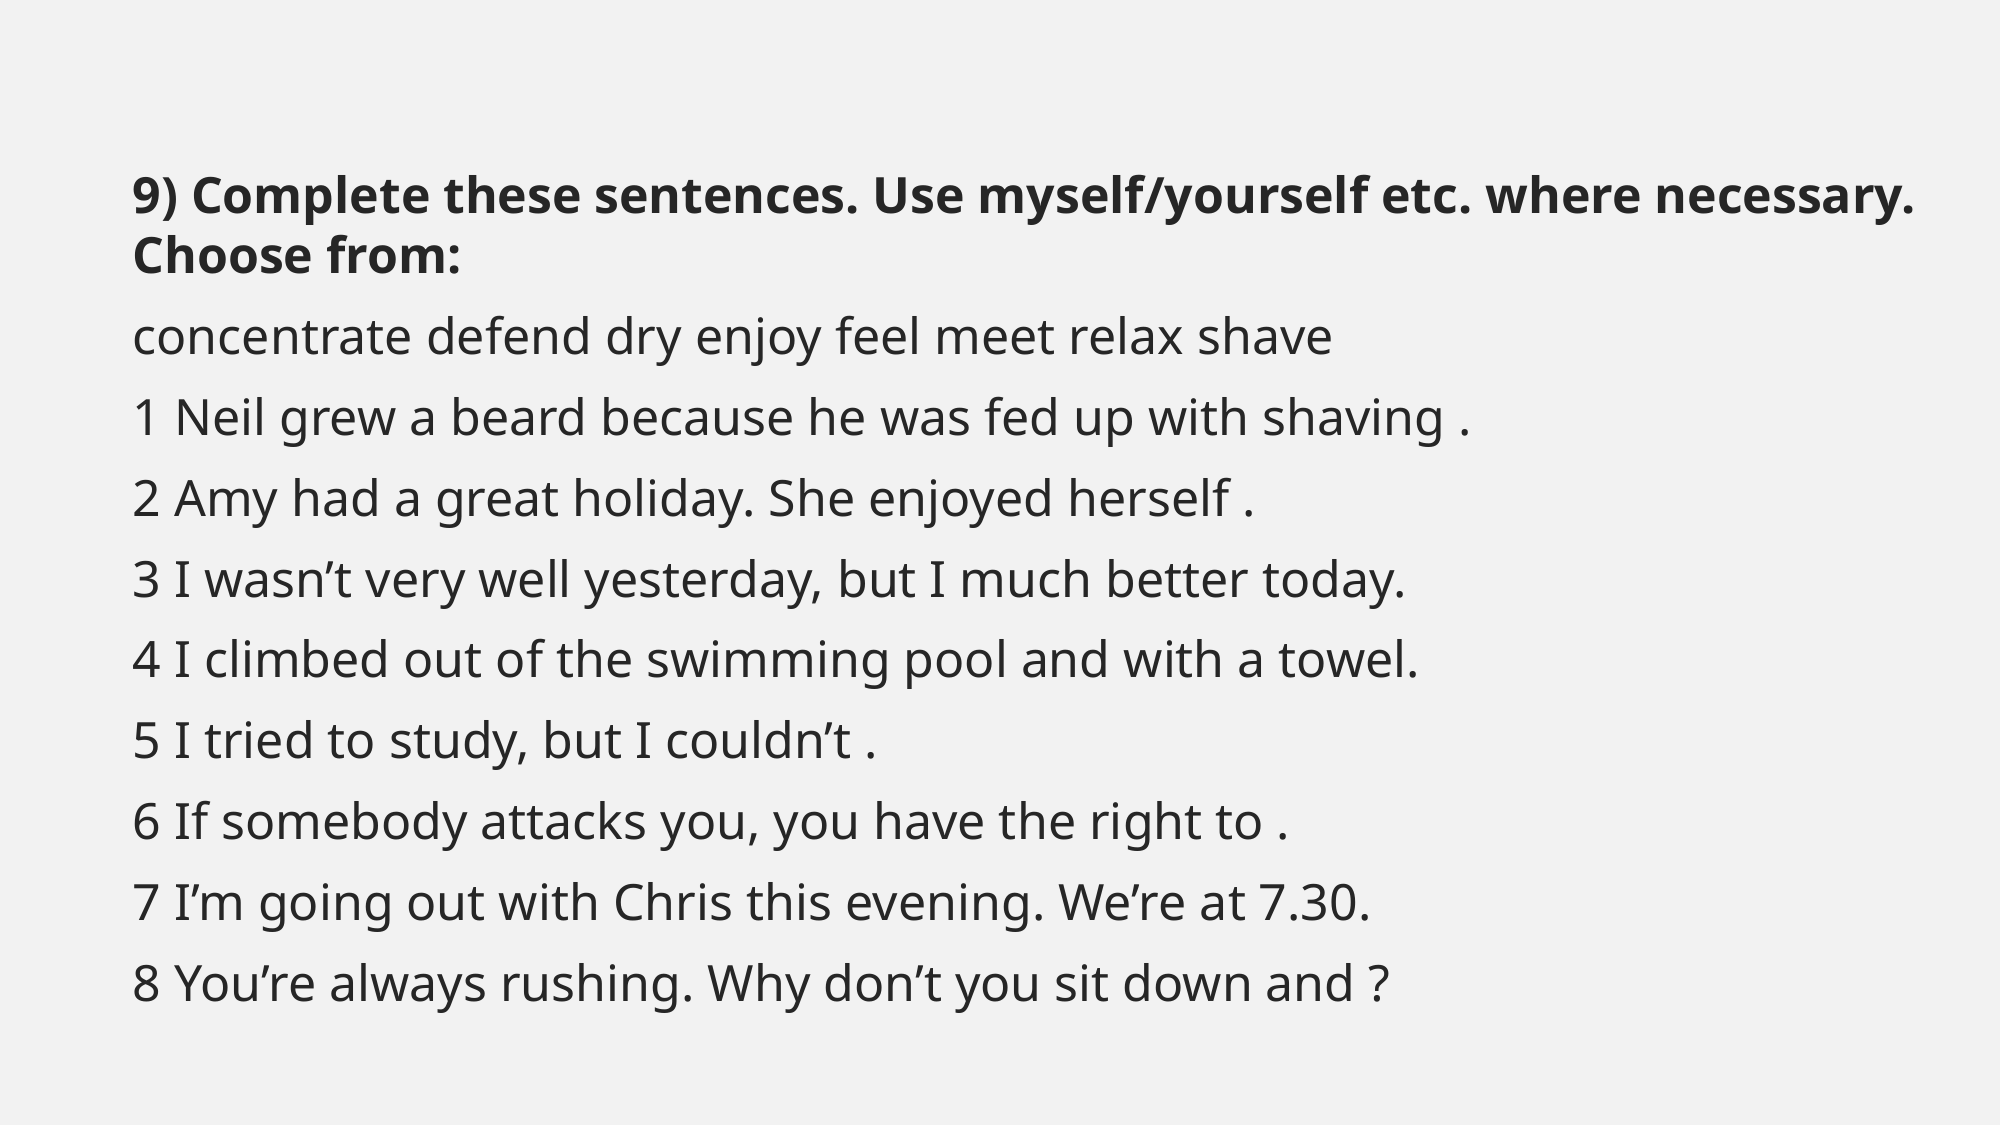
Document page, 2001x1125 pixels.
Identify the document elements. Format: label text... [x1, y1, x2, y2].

list 9) Complete these sentences. Use myself/yourself etc. where necessary. Choose from: concentrate defend dry enjoy feel meet relax shave 1 Neil grew a beard because he was fed up with shaving . 2 Amy had a great holiday. She enjoyed herself . 3 I wasn’t very well yesterday, but I much better today. 4 I climbed out of the swimming pool and with a towel. 5 I tried to study, but I couldn’t . 6 If somebody attacks you, you have the right to . 7 I’m going out with Chris this evening. We’re at 7.30. 8 You’re always rushing. Why don’t you sit down and ? [117, 156, 1968, 1125]
